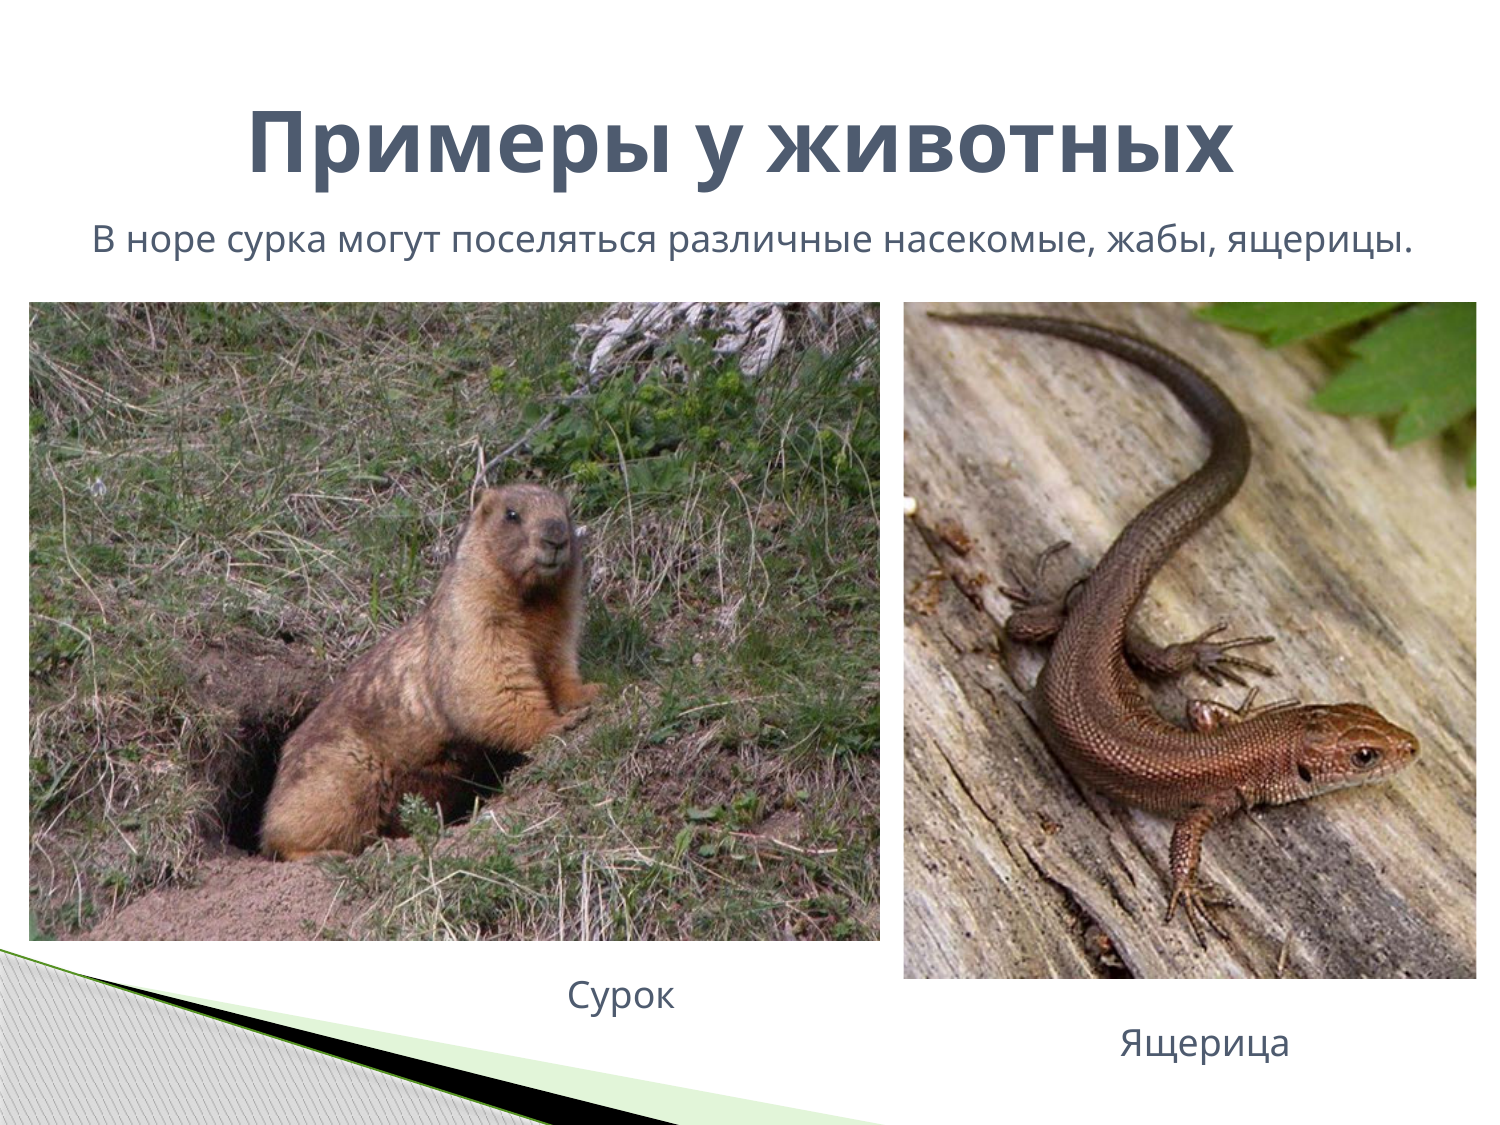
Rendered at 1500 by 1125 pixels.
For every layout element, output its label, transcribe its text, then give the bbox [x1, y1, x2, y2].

picture [903, 302, 1477, 980]
text_box В норе сурка могут поселяться различные насекомые, жабы, ящерицы. [76, 208, 1447, 268]
text_box Сурок [552, 964, 691, 1024]
title Примеры у животных [75, 45, 1425, 233]
picture [29, 302, 881, 941]
text_box Ящерица [1105, 1011, 1306, 1072]
